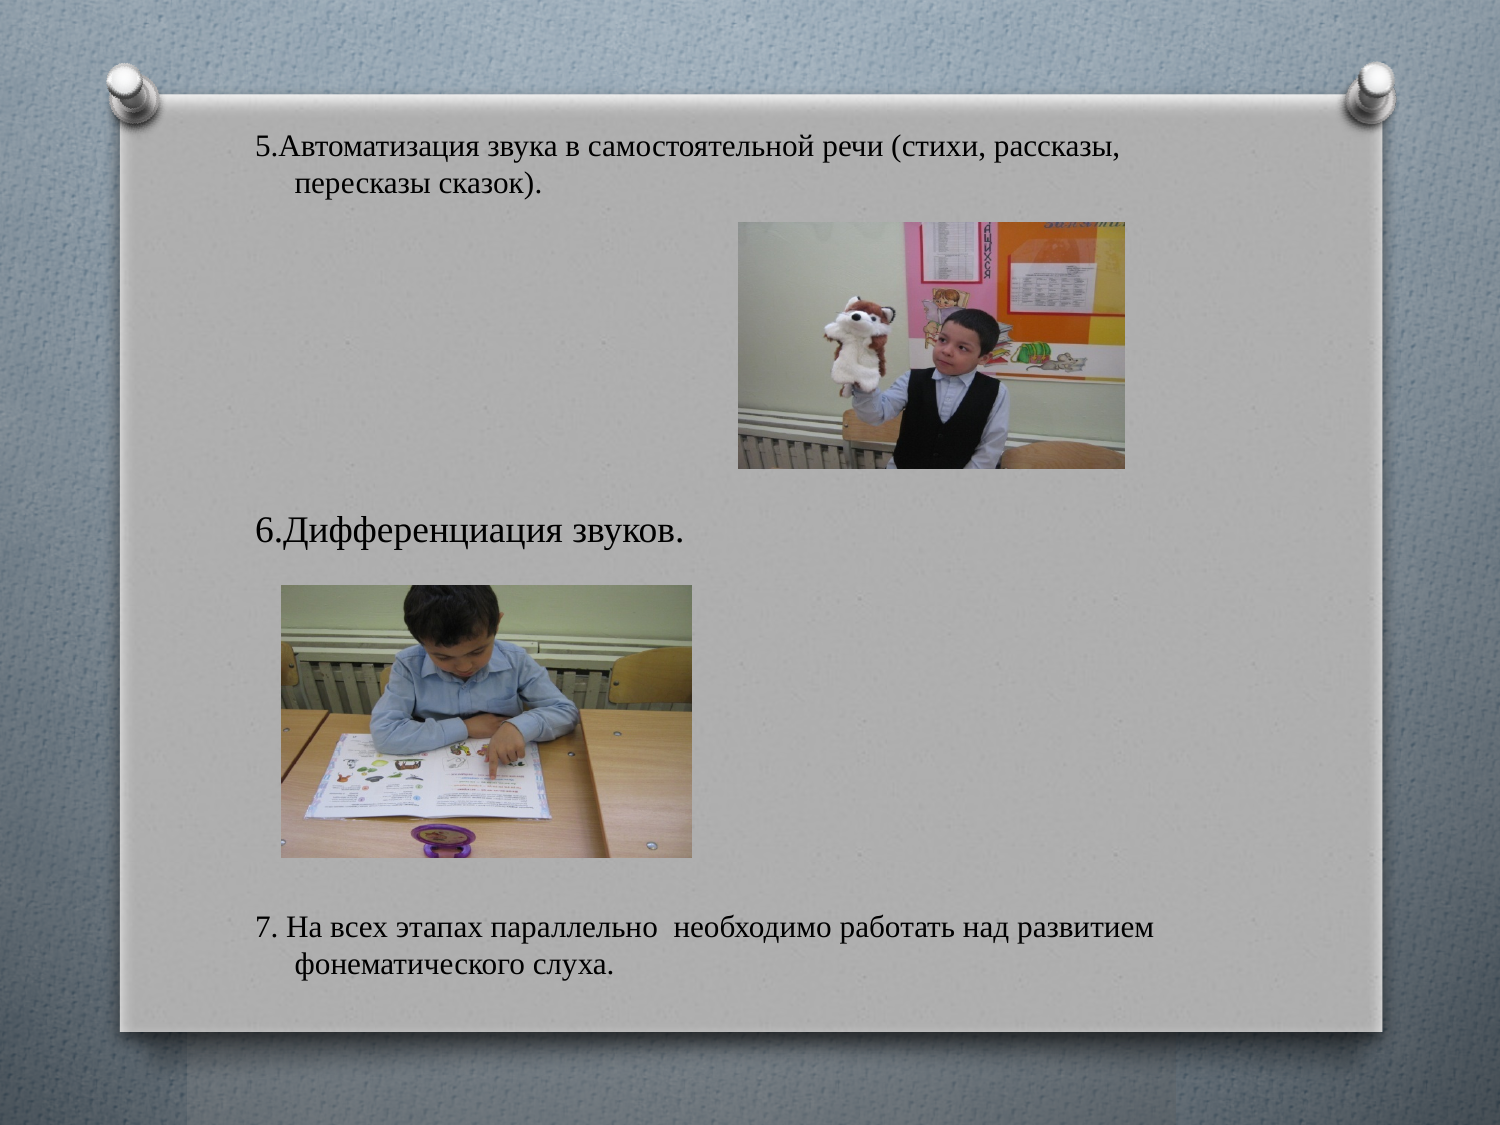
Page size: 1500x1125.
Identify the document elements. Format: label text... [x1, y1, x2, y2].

list 5.Автоматизация звука в самостоятельной речи (стихи, рассказы, пересказы сказок). 6.Дифференциация звуков. 7. На всех этапах параллельно необходимо работать над развитием фонематического слуха. [240, 117, 1257, 997]
picture [75, 29, 198, 153]
picture [1317, 35, 1439, 156]
picture [280, 585, 692, 858]
picture [737, 222, 1126, 469]
